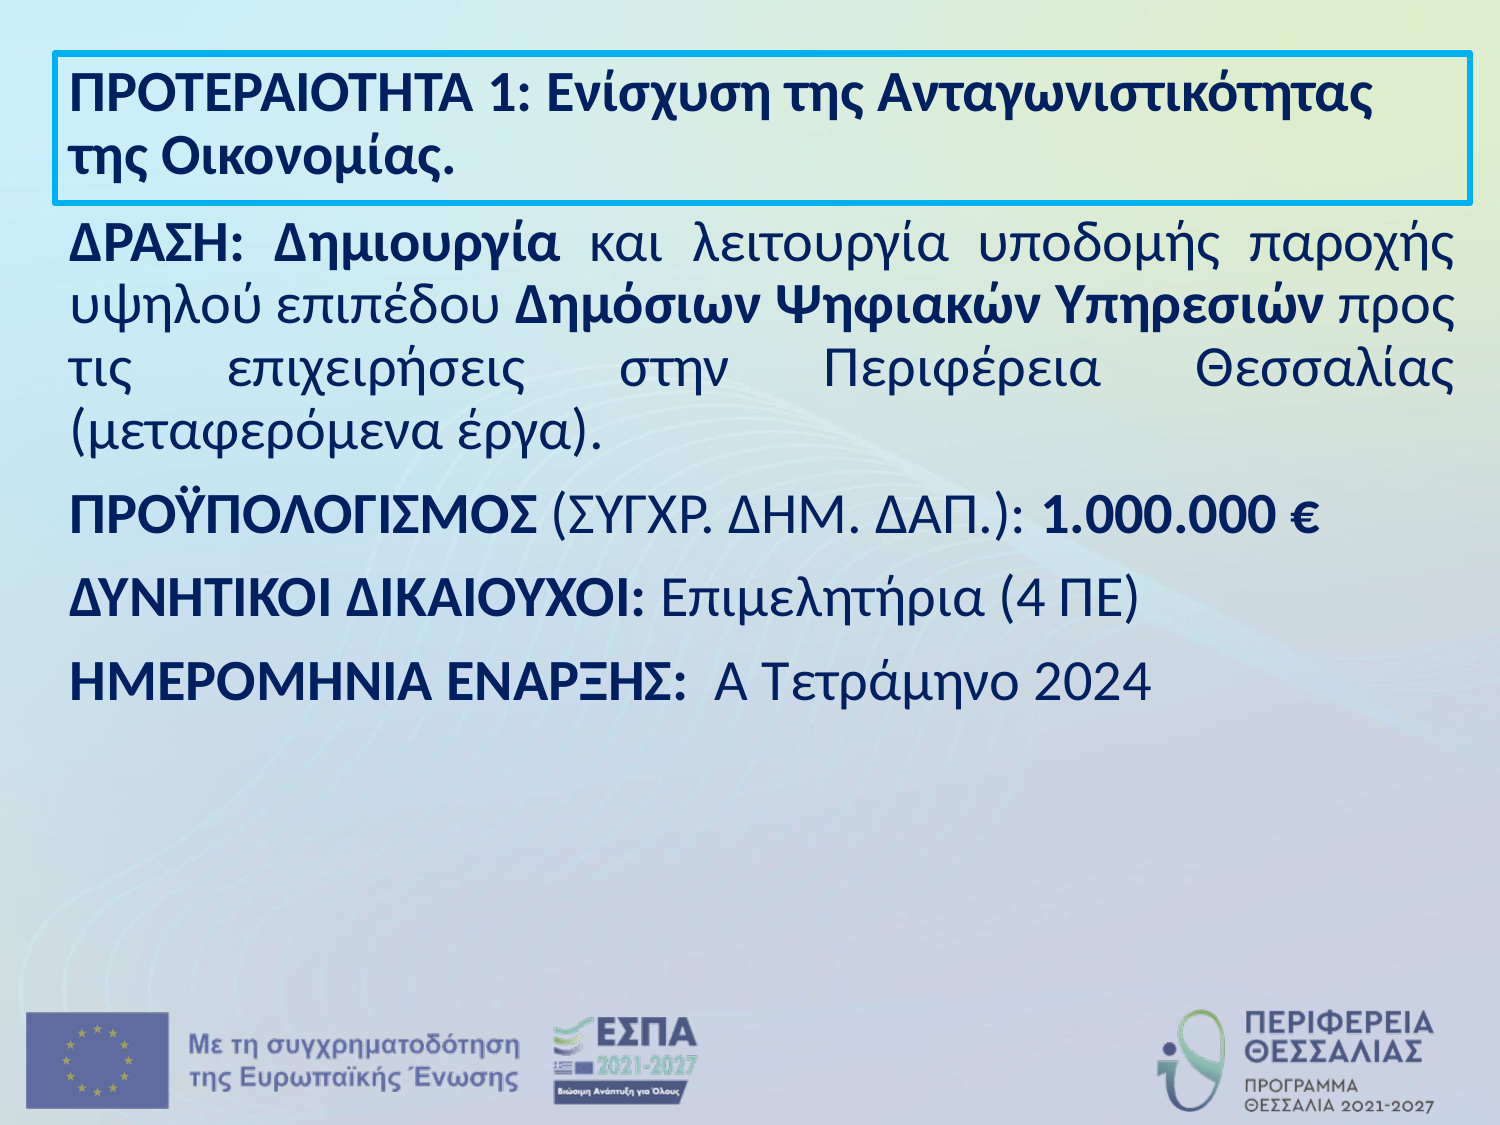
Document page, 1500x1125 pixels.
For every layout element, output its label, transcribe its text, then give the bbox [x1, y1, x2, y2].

list ΔΡΑΣΗ: Δημιουργία και λειτουργία υποδομής παροχής υψηλού επιπέδου Δημόσιων Ψηφιακών Υπηρεσιών προς τις επιχειρήσεις στην Περιφέρεια Θεσσαλίας (μεταφερόμενα έργα). ΠΡΟΫΠΟΛΟΓΙΣΜΟΣ (ΣΥΓΧΡ. ΔΗΜ. ΔΑΠ.): 1.000.000 € ΔΥΝΗΤΙΚΟΙ ΔΙΚΑΙΟΥΧΟΙ: Επιμελητήρια (4 ΠΕ) ΗΜΕΡΟΜΗΝΙΑ ΕΝΑΡΞΗΣ: Α Τετράμηνο 2024 [54, 204, 1471, 941]
picture [0, 1, 1500, 1125]
text_box ΠΡΟΤΕΡΑΙΟΤΗΤΑ 1: Ενίσχυση της Ανταγωνιστικότητας της Οικονομίας. [54, 53, 1471, 204]
